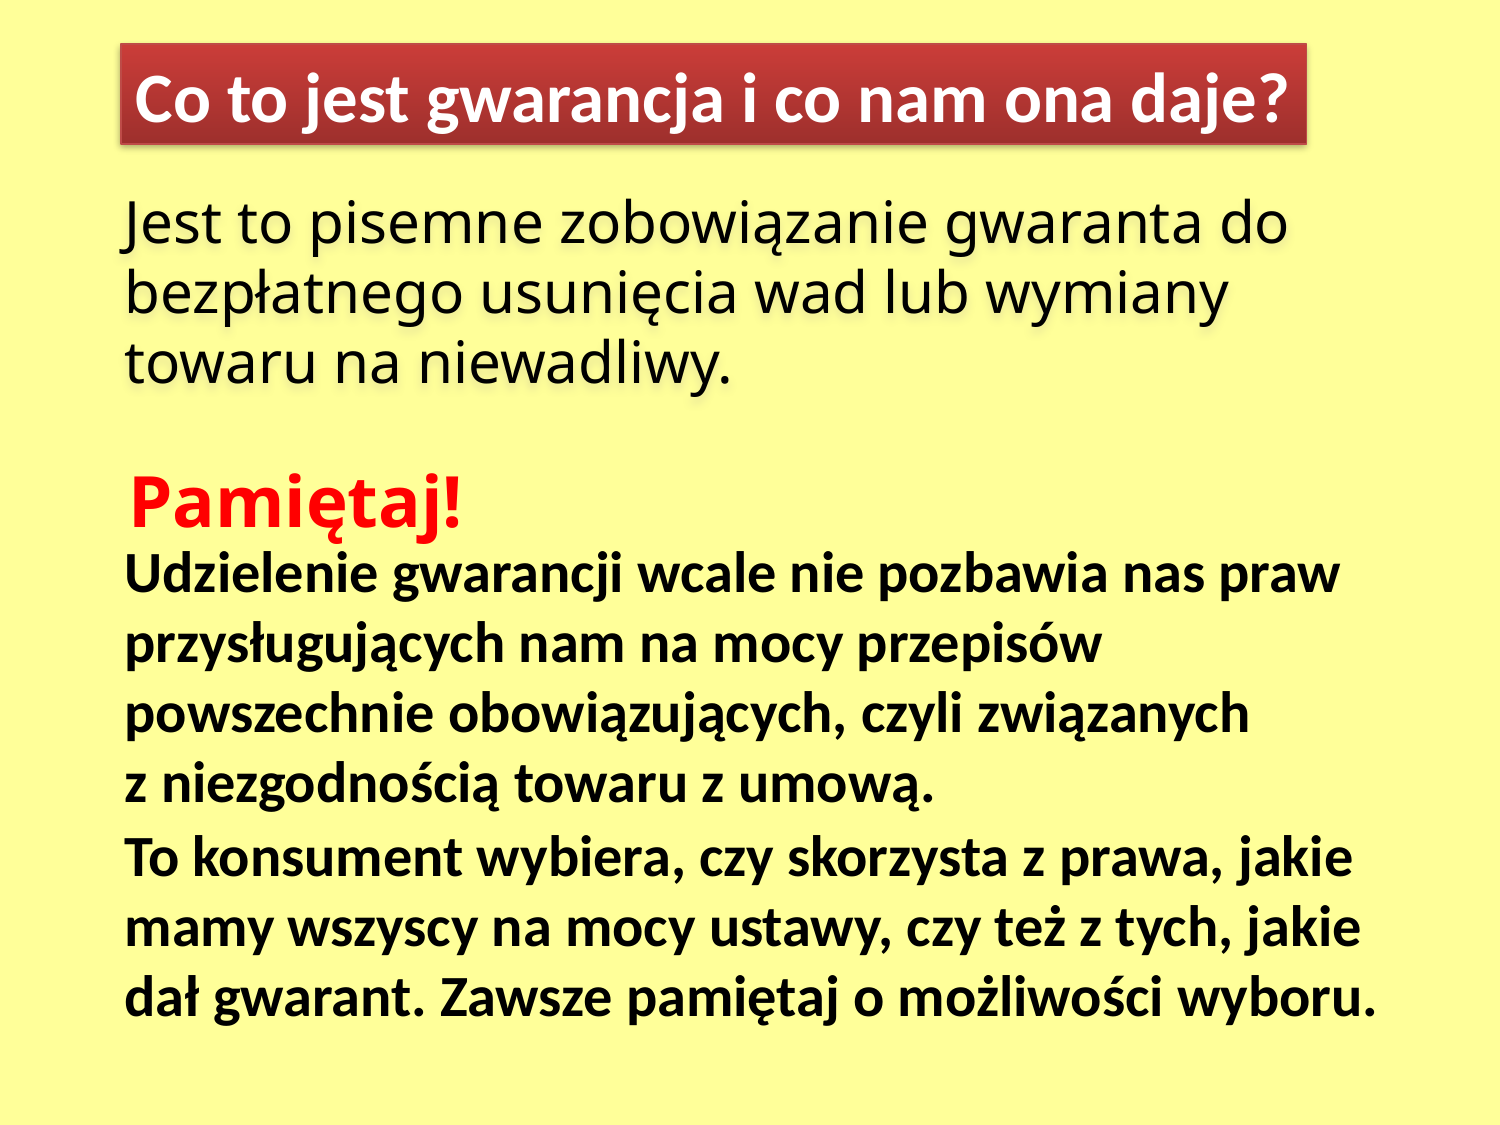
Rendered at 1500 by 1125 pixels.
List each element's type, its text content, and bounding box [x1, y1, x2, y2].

text_box To konsument wybiera, czy skorzysta z prawa, jakie mamy wszyscy na mocy ustawy, czy też z tych, jakie dał gwarant. Zawsze pamiętaj o możliwości wyboru. [109, 810, 1412, 1036]
text_box Udzielenie gwarancji wcale nie pozbawia nas praw przysługujących nam na mocy przepisów powszechnie obowiązujących, czyli związanych z niezgodnością towaru z umową. [109, 526, 1412, 810]
text_box Co to jest gwarancja i co nam ona daje? [120, 43, 1307, 145]
text_box Pamiętaj! [113, 449, 497, 526]
text_box Jest to pisemne zobowiązanie gwaranta do bezpłatnego usunięcia wad lub wymiany towaru na niewadliwy. [109, 177, 1400, 403]
